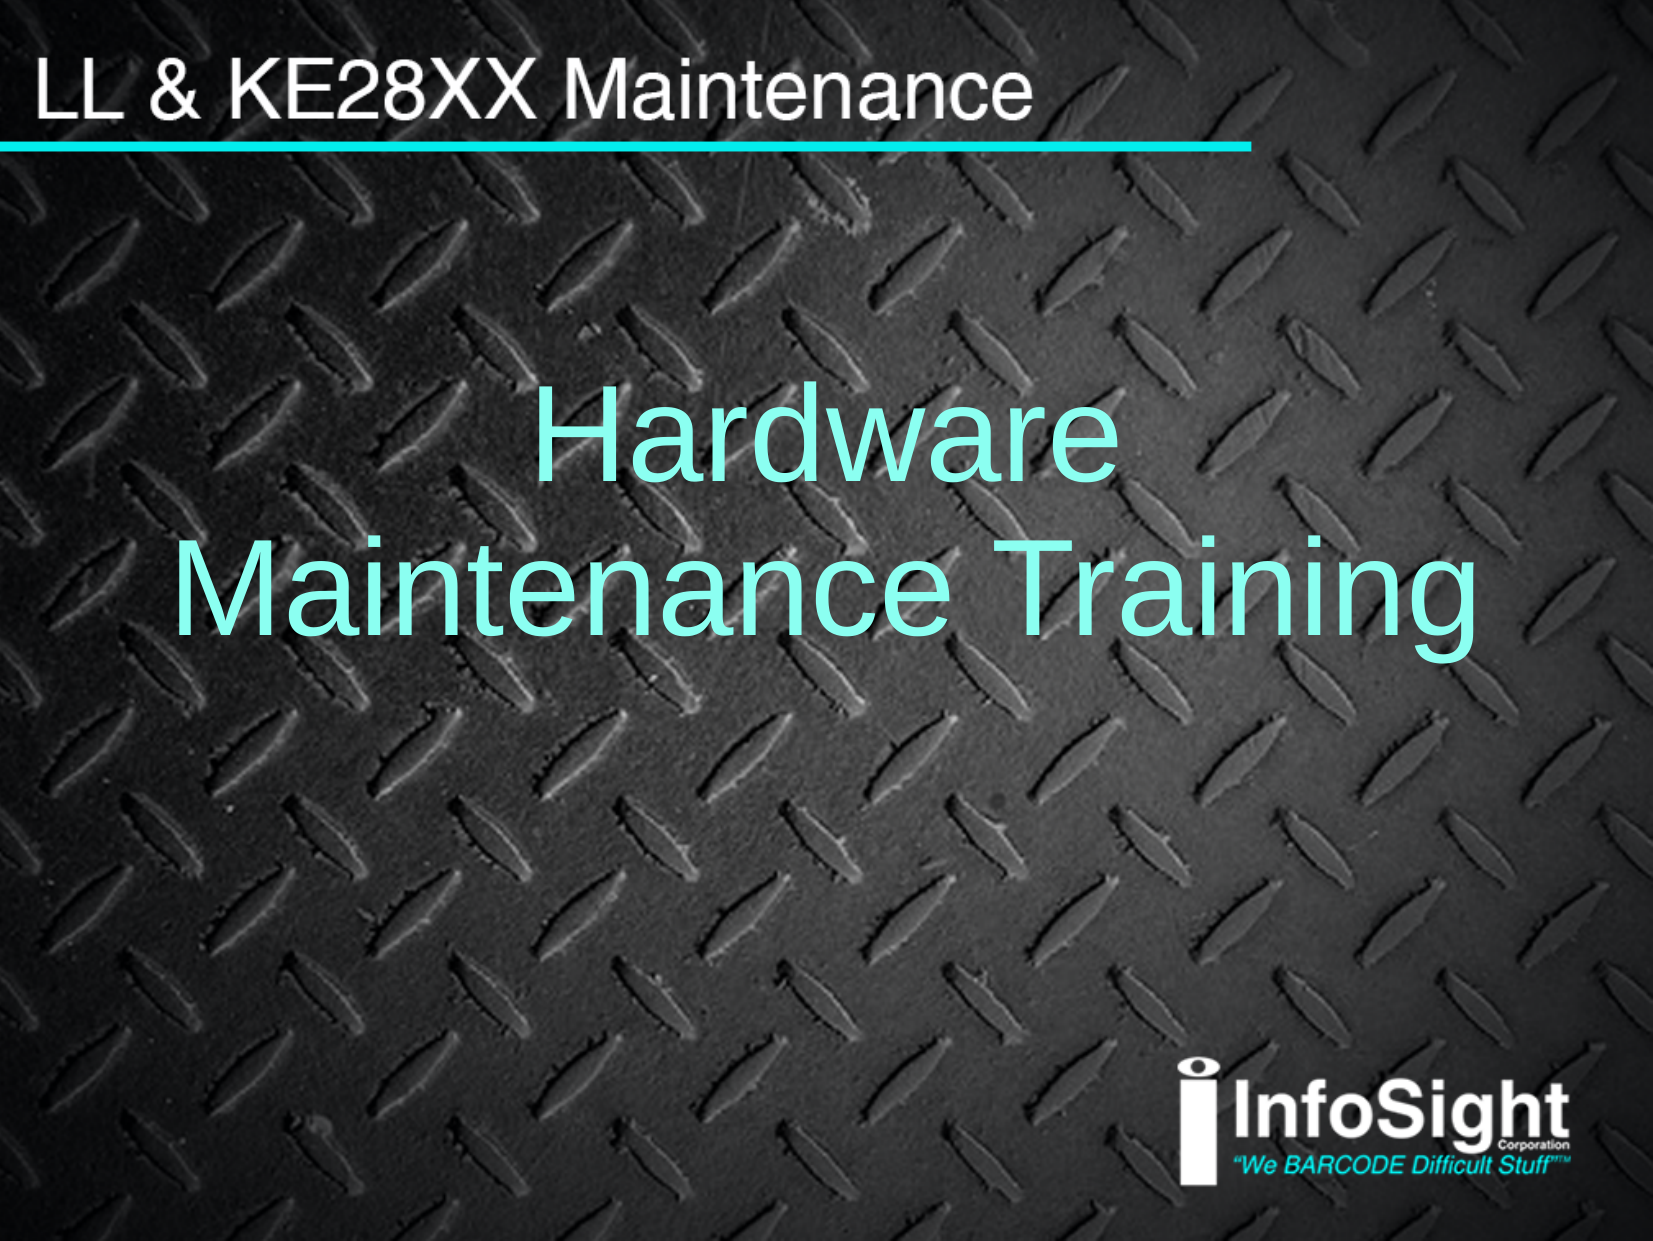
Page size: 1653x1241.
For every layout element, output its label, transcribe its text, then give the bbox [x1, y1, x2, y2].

text_box Hardware Maintenance Training [113, 345, 1539, 784]
picture [0, 0, 1653, 1241]
